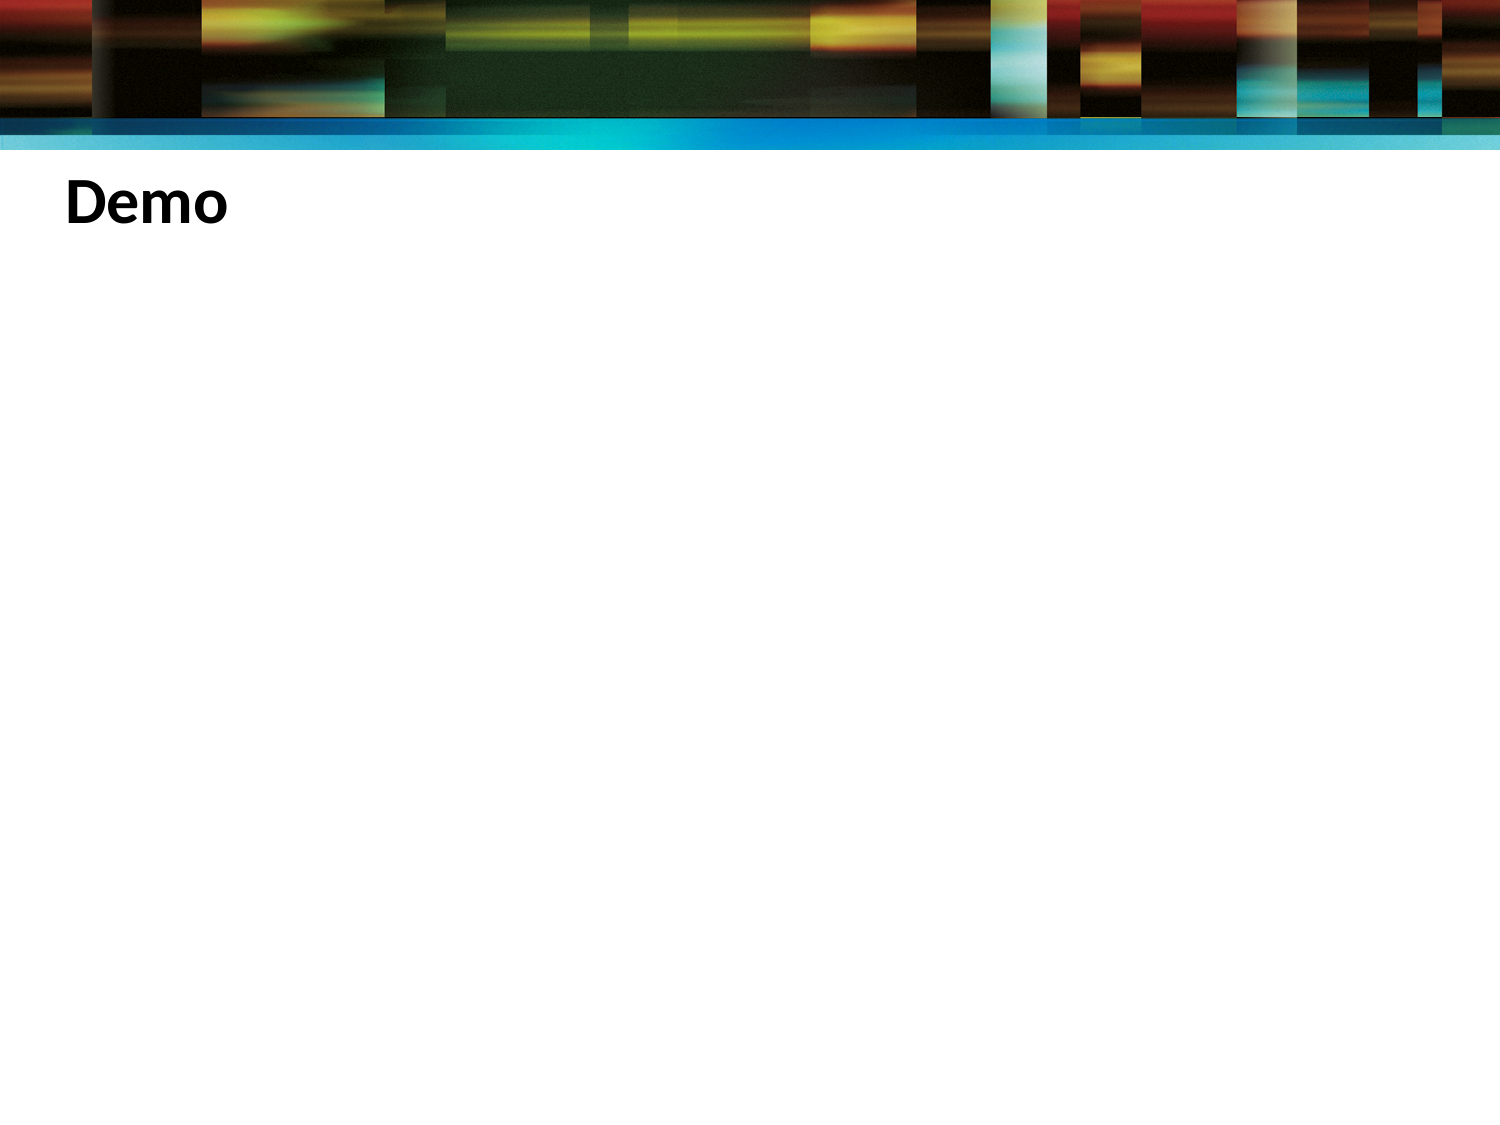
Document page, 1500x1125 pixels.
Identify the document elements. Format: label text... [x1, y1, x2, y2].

picture [0, 0, 1500, 150]
title Demo [50, 149, 1450, 246]
